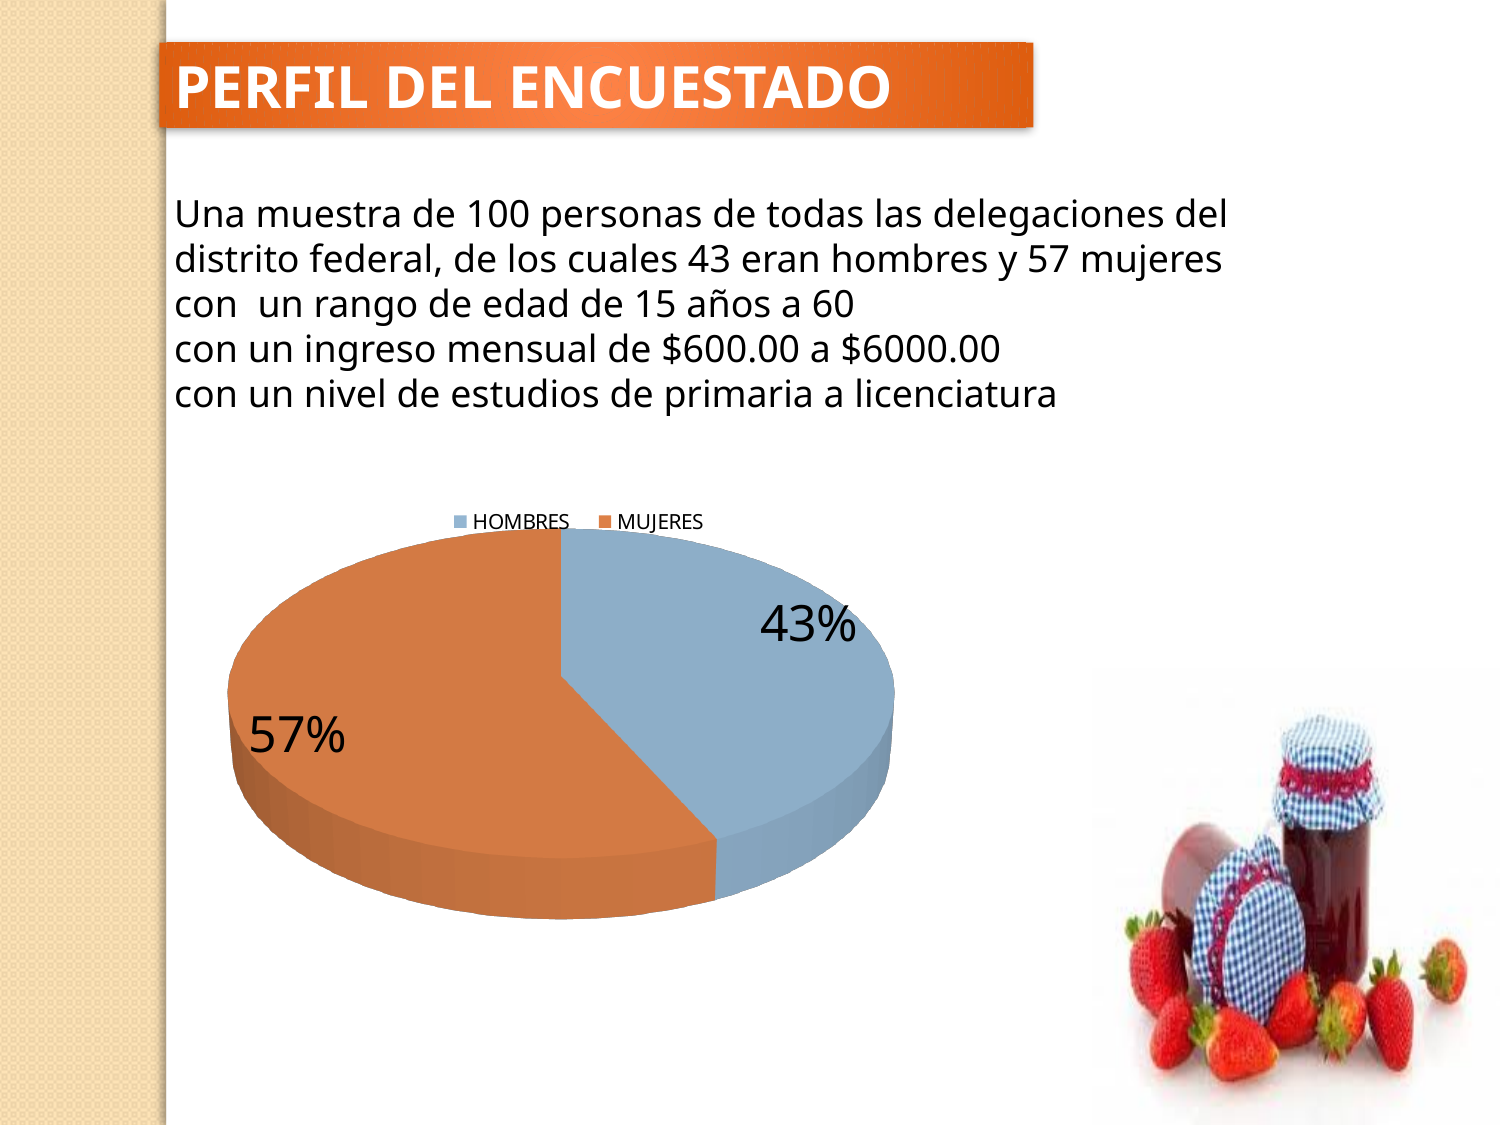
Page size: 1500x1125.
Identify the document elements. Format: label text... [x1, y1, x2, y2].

chart [159, 467, 963, 929]
text_box PERFIL DEL ENCUESTADO [159, 42, 1034, 128]
picture [1092, 668, 1500, 1125]
text_box Una muestra de 100 personas de todas las delegaciones del distrito federal, de los cuales 43 eran hombres y 57 mujeres con un rango de edad de 15 años a 60 con un ingreso mensual de $600.00 a $6000.00 con un nivel de estudios de primaria a licenciatura [159, 137, 1306, 467]
